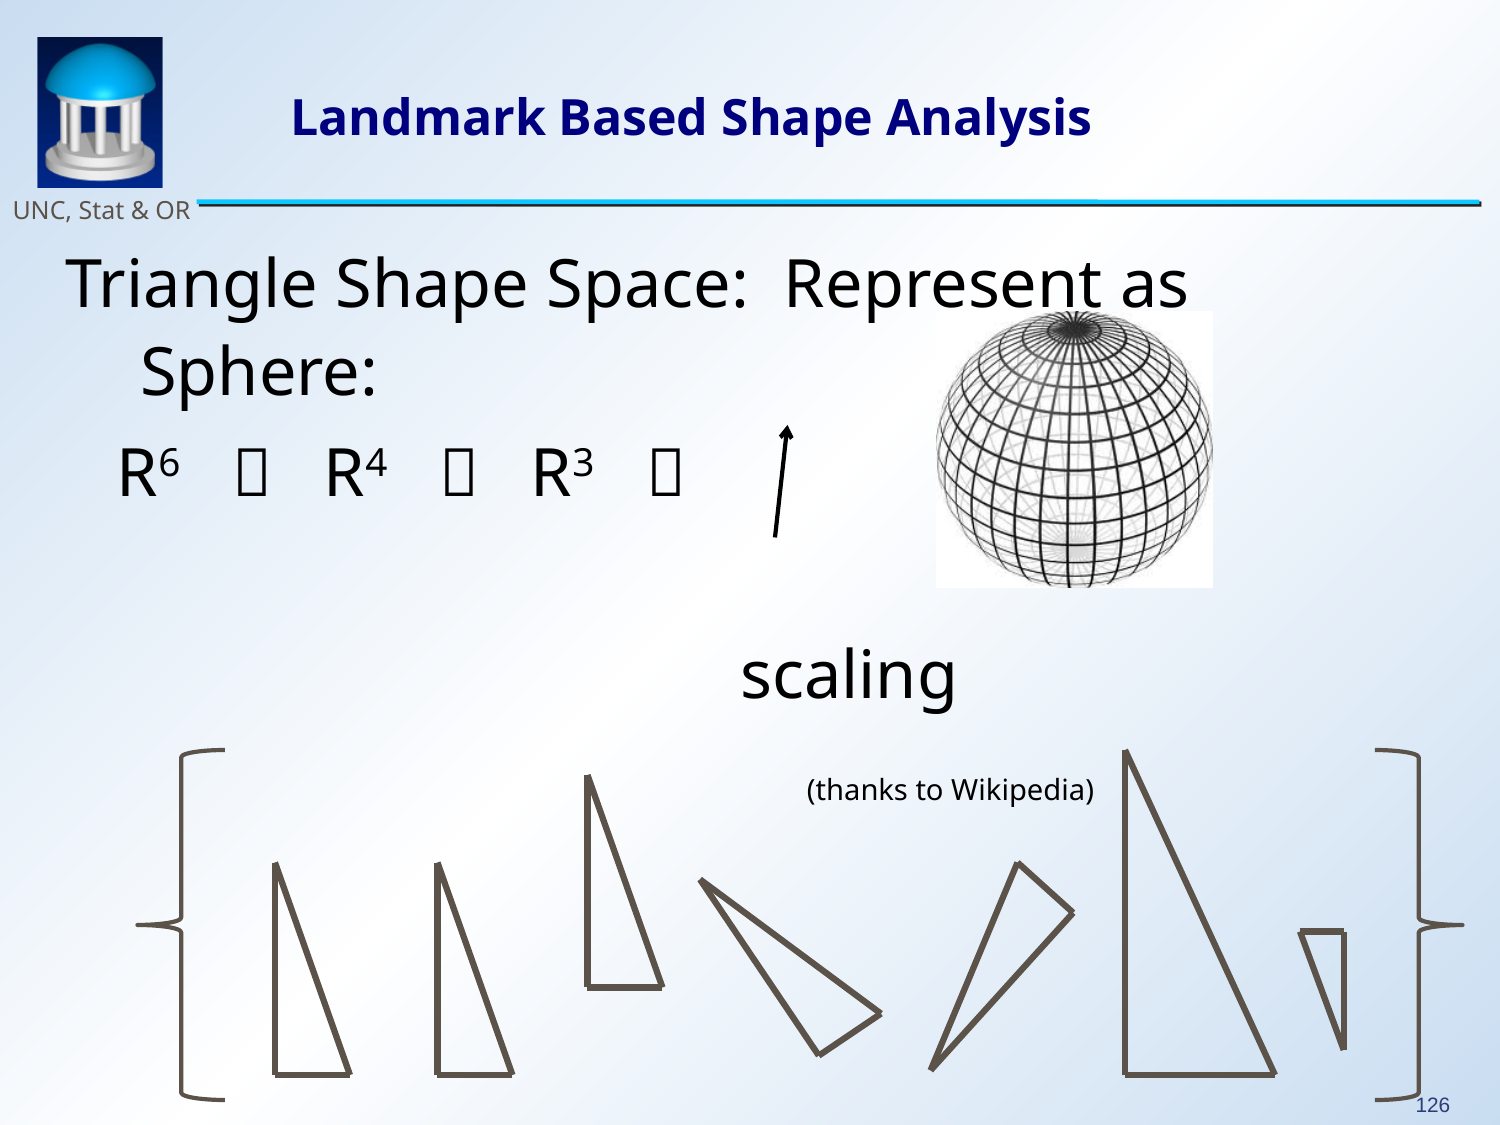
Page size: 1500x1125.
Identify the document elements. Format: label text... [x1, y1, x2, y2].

list Triangle Shape Space: Represent as Sphere: R6  R4  R3  scaling (thanks to Wikipedia) , , , , , , [49, 224, 1432, 1076]
text_box [1374, 750, 1463, 1101]
title Landmark Based Shape Analysis [274, 74, 1448, 156]
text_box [752, 839, 829, 1053]
picture [936, 311, 1213, 588]
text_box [587, 774, 663, 988]
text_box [774, 424, 788, 538]
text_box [1299, 931, 1344, 1051]
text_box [936, 859, 1012, 1073]
text_box [137, 750, 225, 1101]
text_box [1124, 749, 1276, 1076]
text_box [274, 862, 351, 1076]
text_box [437, 862, 513, 1076]
